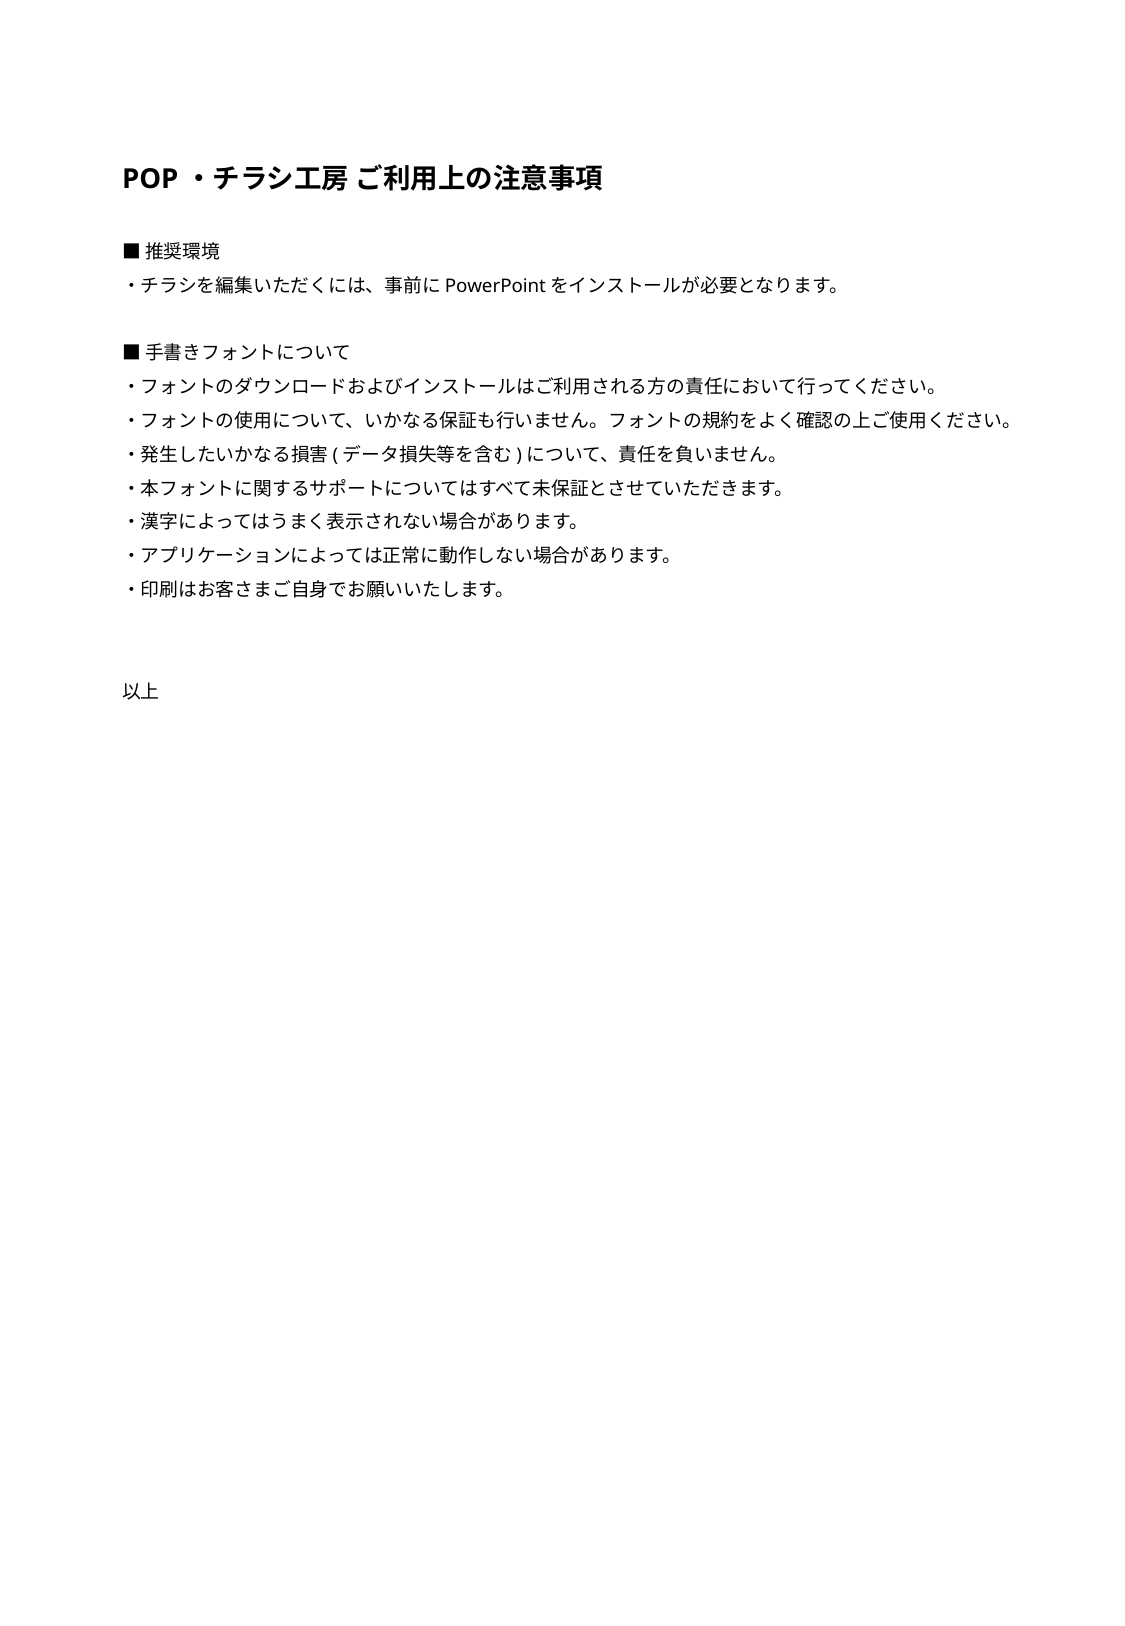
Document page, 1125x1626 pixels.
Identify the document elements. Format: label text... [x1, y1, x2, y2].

text_box POP・チラシ工房 ご利用上の注意事項 ■推奨環境 ・チラシを編集いただくには、事前にPowerPointをインストールが必要となります。 ■手書きフォントについて ・フォントのダウンロードおよびインストールはご利用される方の責任において行ってください。 ・フォントの使用について、いかなる保証も行いません。フォントの規約をよく確認の上ご使用ください。 ・発生したいかなる損害(データ損失等を含む)について、責任を負いません。 ・本フォントに関するサポートについてはすべて未保証とさせていただきます。 ・漢字によってはうまく表示されない場合があります。 ・アプリケーションによっては正常に動作しない場合があります。 ・印刷はお客さまご自身でお願いいたします。 以上 [106, 137, 1045, 854]
